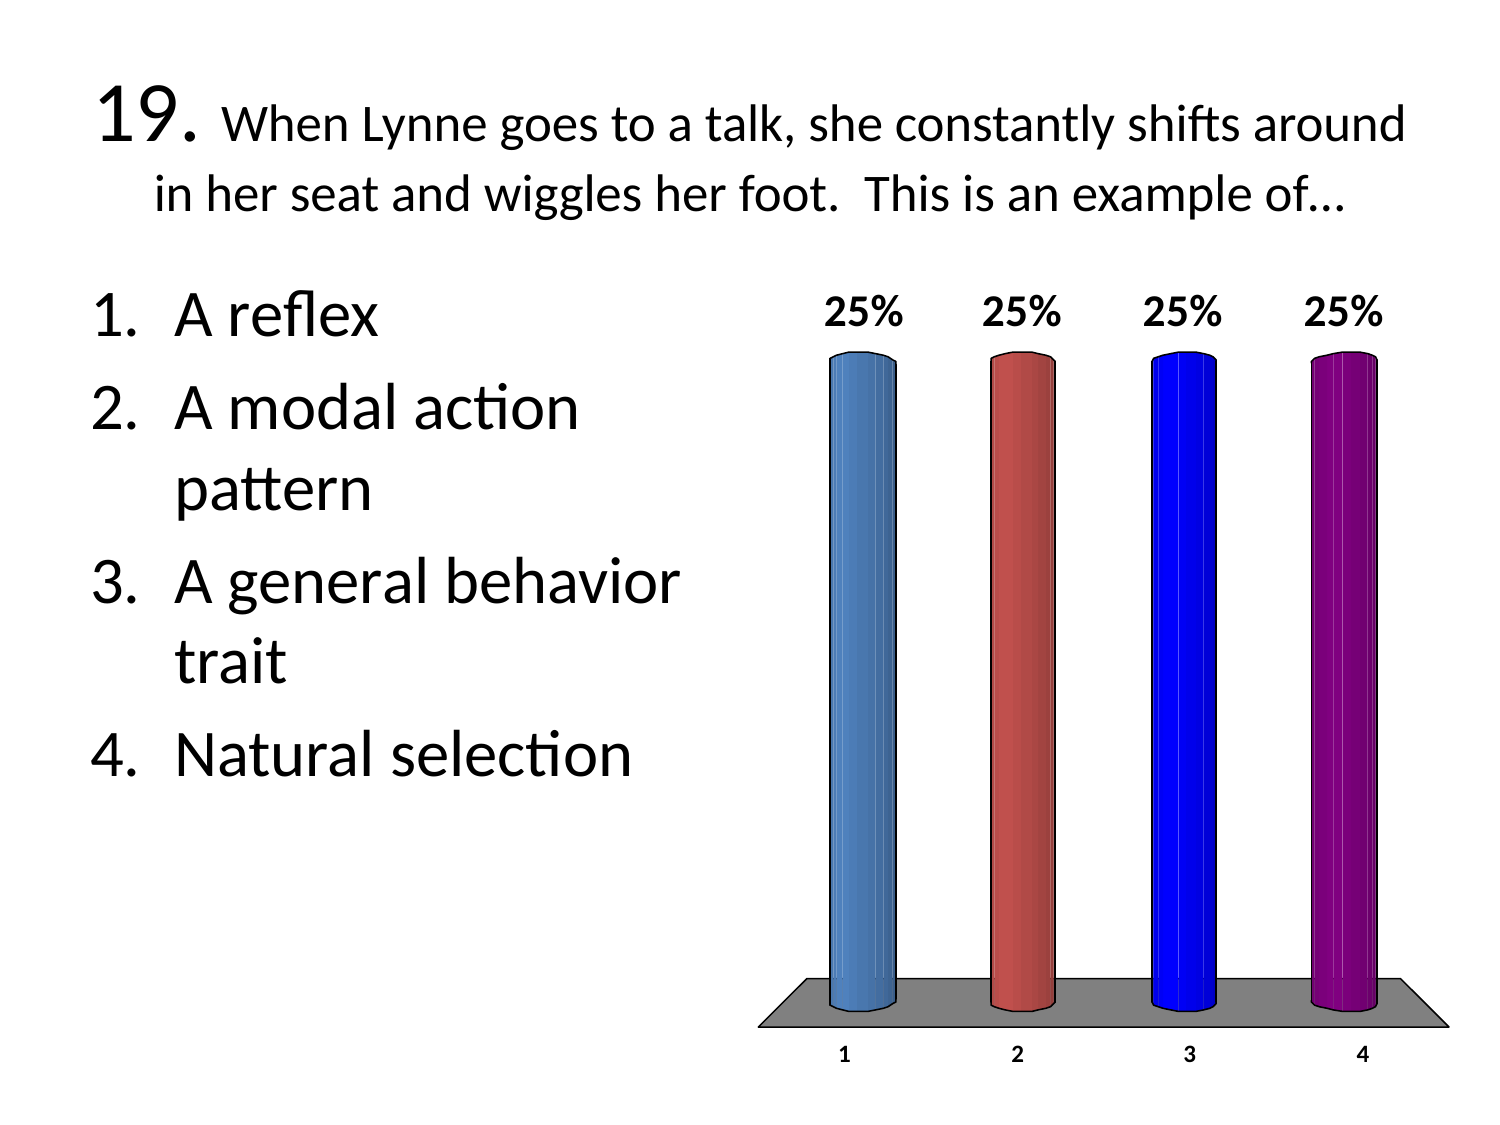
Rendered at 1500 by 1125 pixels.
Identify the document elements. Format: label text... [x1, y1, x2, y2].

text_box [739, 270, 1490, 1115]
title 19. When Lynne goes to a talk, she constantly shifts around in her seat and wiggles her foot. This is an example of… [75, 45, 1425, 233]
list A reflex A modal action pattern A general behavior trait Natural selection [75, 262, 750, 1005]
